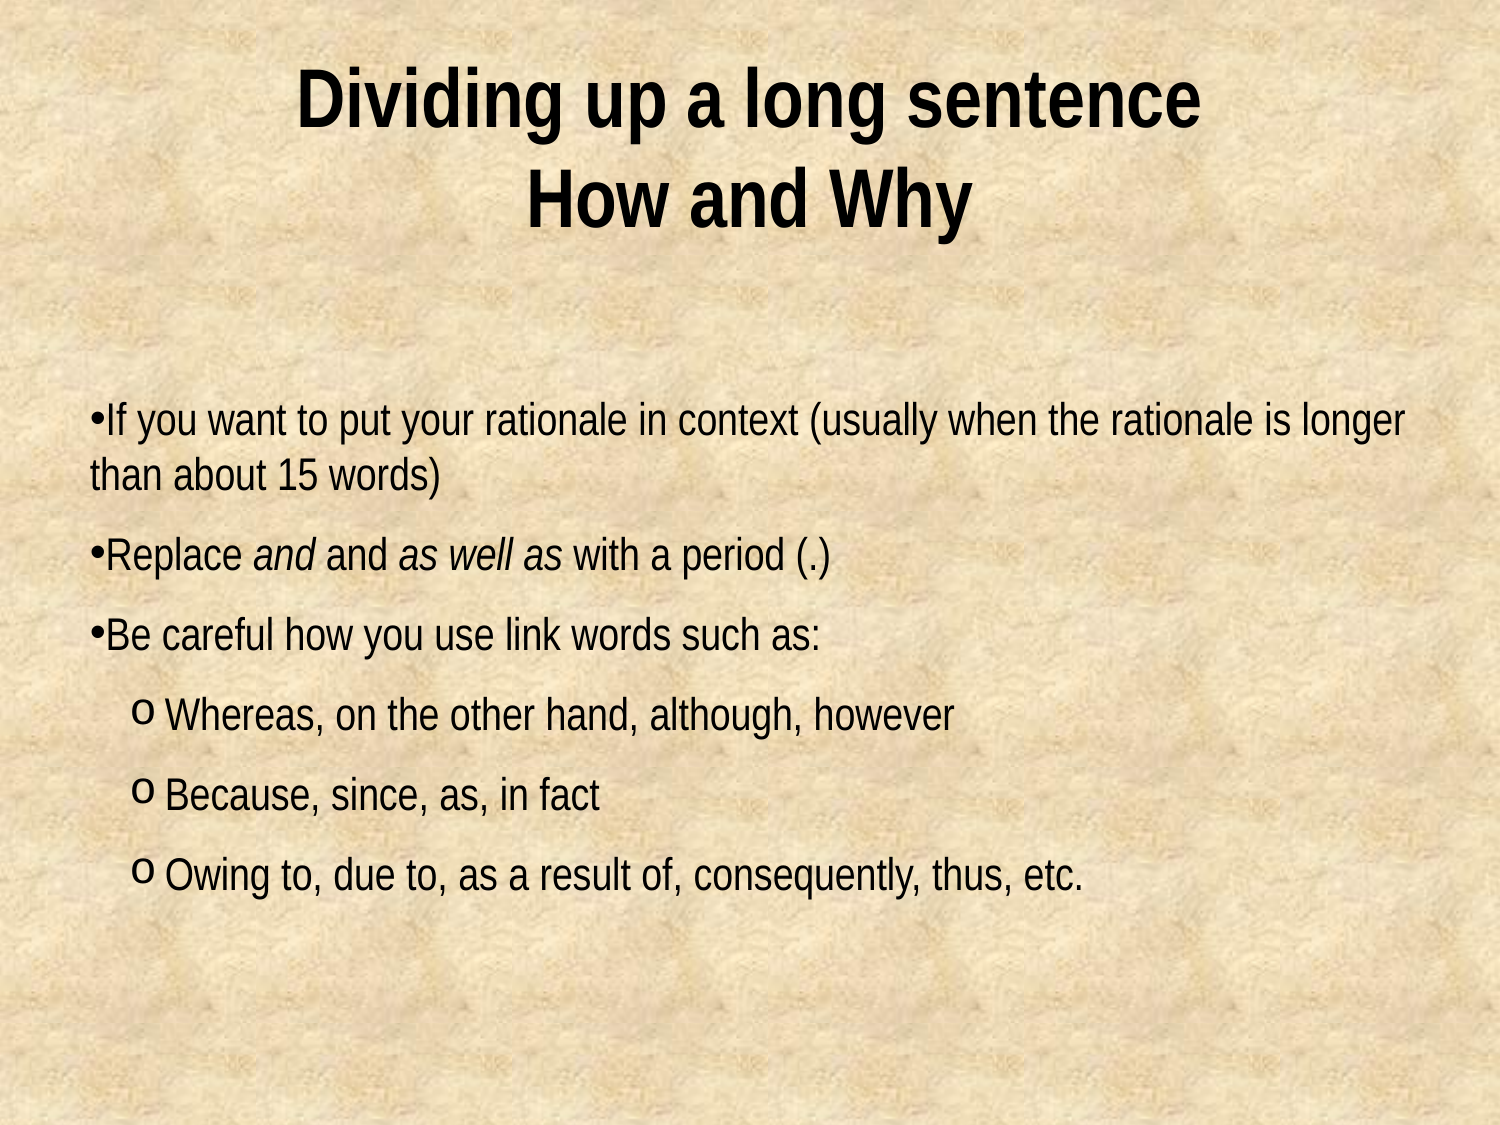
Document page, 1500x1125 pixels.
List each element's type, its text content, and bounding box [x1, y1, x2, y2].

picture [0, 0, 1500, 1125]
title Dividing up a long sentence How and Why [75, 50, 1425, 238]
text_box If you want to put your rationale in context (usually when the rationale is longer than about 15 words) Replace and and as well as with a period (.) Be careful how you use link words such as: Whereas, on the other hand, although, however Because, since, as, in fact Owing to, due to, as a result of, consequently, thus, etc. [74, 382, 1425, 907]
